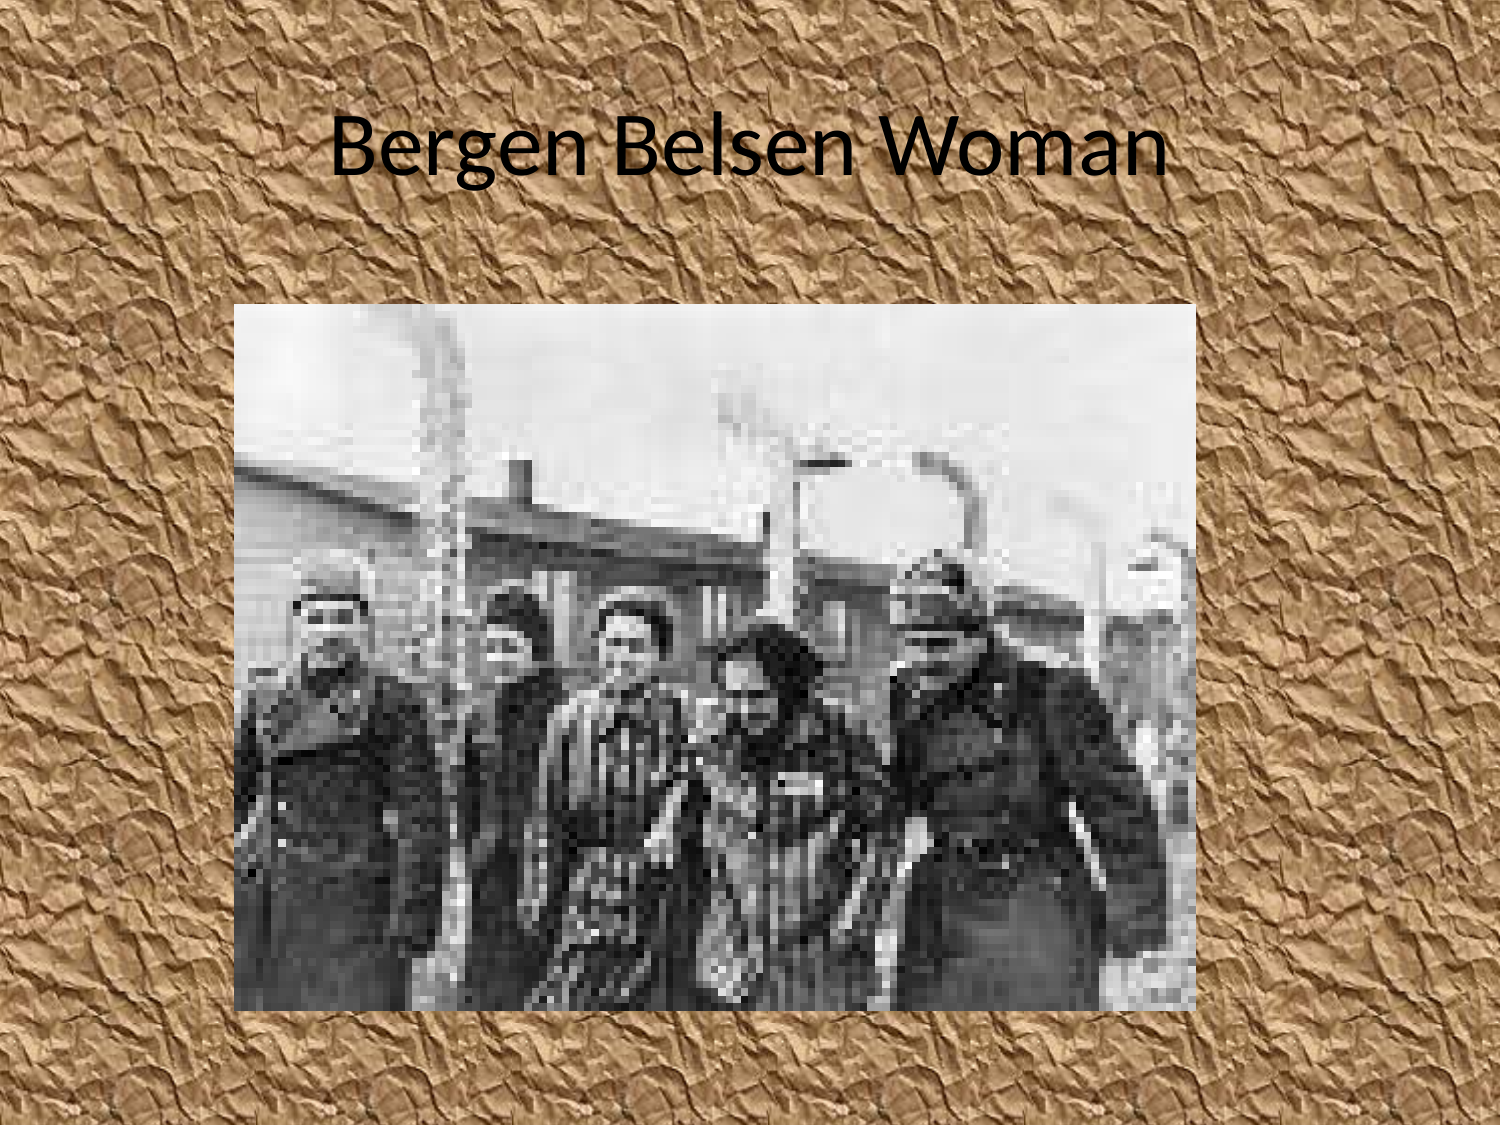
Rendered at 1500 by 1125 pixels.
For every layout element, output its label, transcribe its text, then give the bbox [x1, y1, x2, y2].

picture [0, 0, 1500, 1125]
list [234, 304, 1196, 1012]
title Bergen Belsen Woman [75, 45, 1425, 233]
